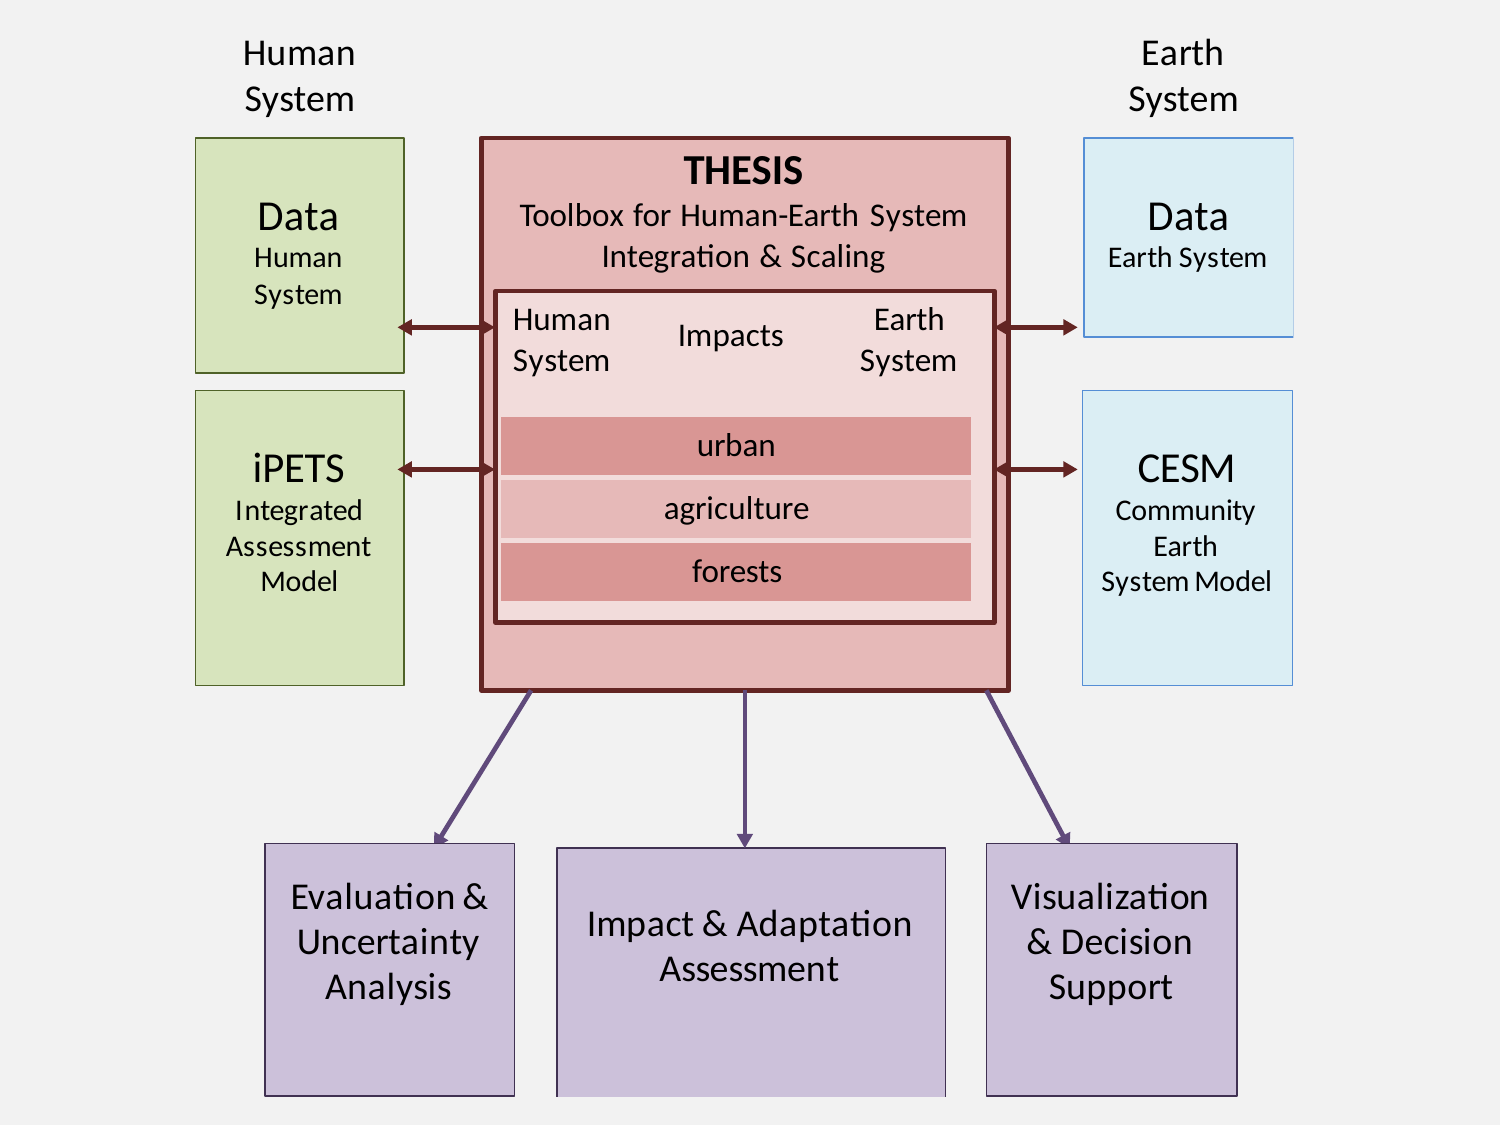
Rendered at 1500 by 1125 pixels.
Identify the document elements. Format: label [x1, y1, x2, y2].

picture [194, 16, 1294, 1098]
